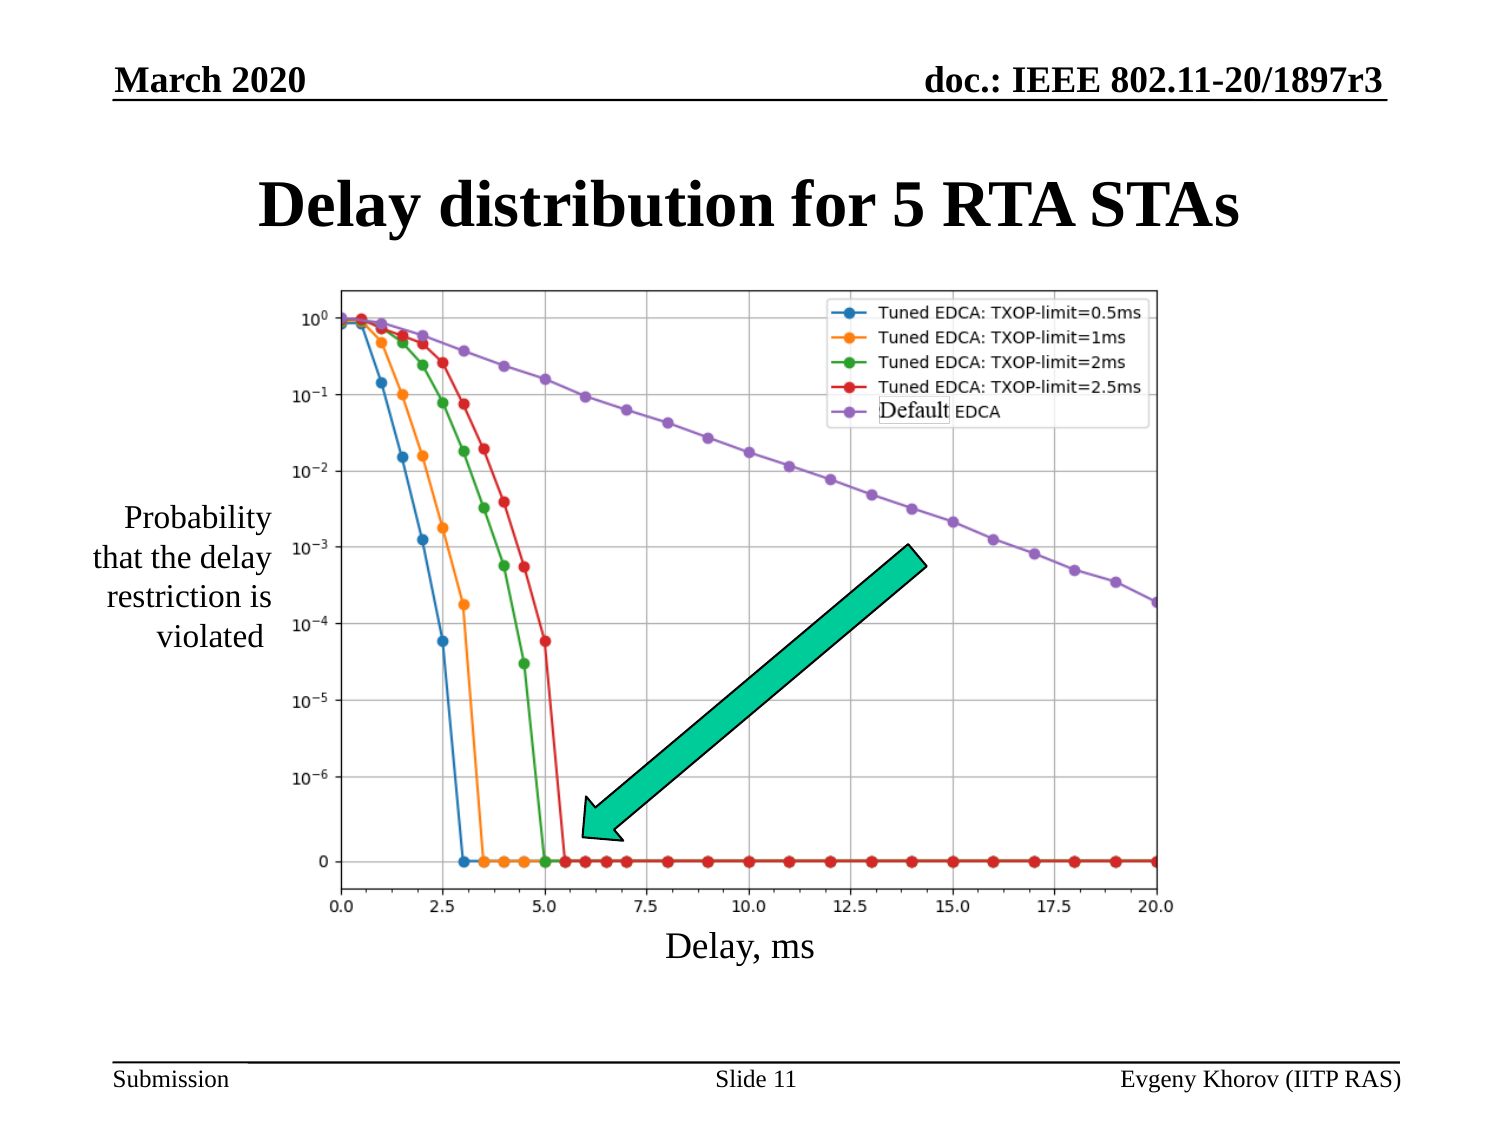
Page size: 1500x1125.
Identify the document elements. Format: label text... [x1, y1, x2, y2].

footer Evgeny Khorov (IITP RAS) [949, 1061, 1402, 1093]
text_box Probability that the delay restriction is violated [65, 487, 244, 662]
text_box Delay, ms [650, 935, 880, 966]
picture [249, 287, 1193, 926]
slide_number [114, 54, 309, 101]
title Delay distribution for 5 RTA STAs [112, 112, 1388, 288]
slide_number 11 [712, 1061, 800, 1093]
